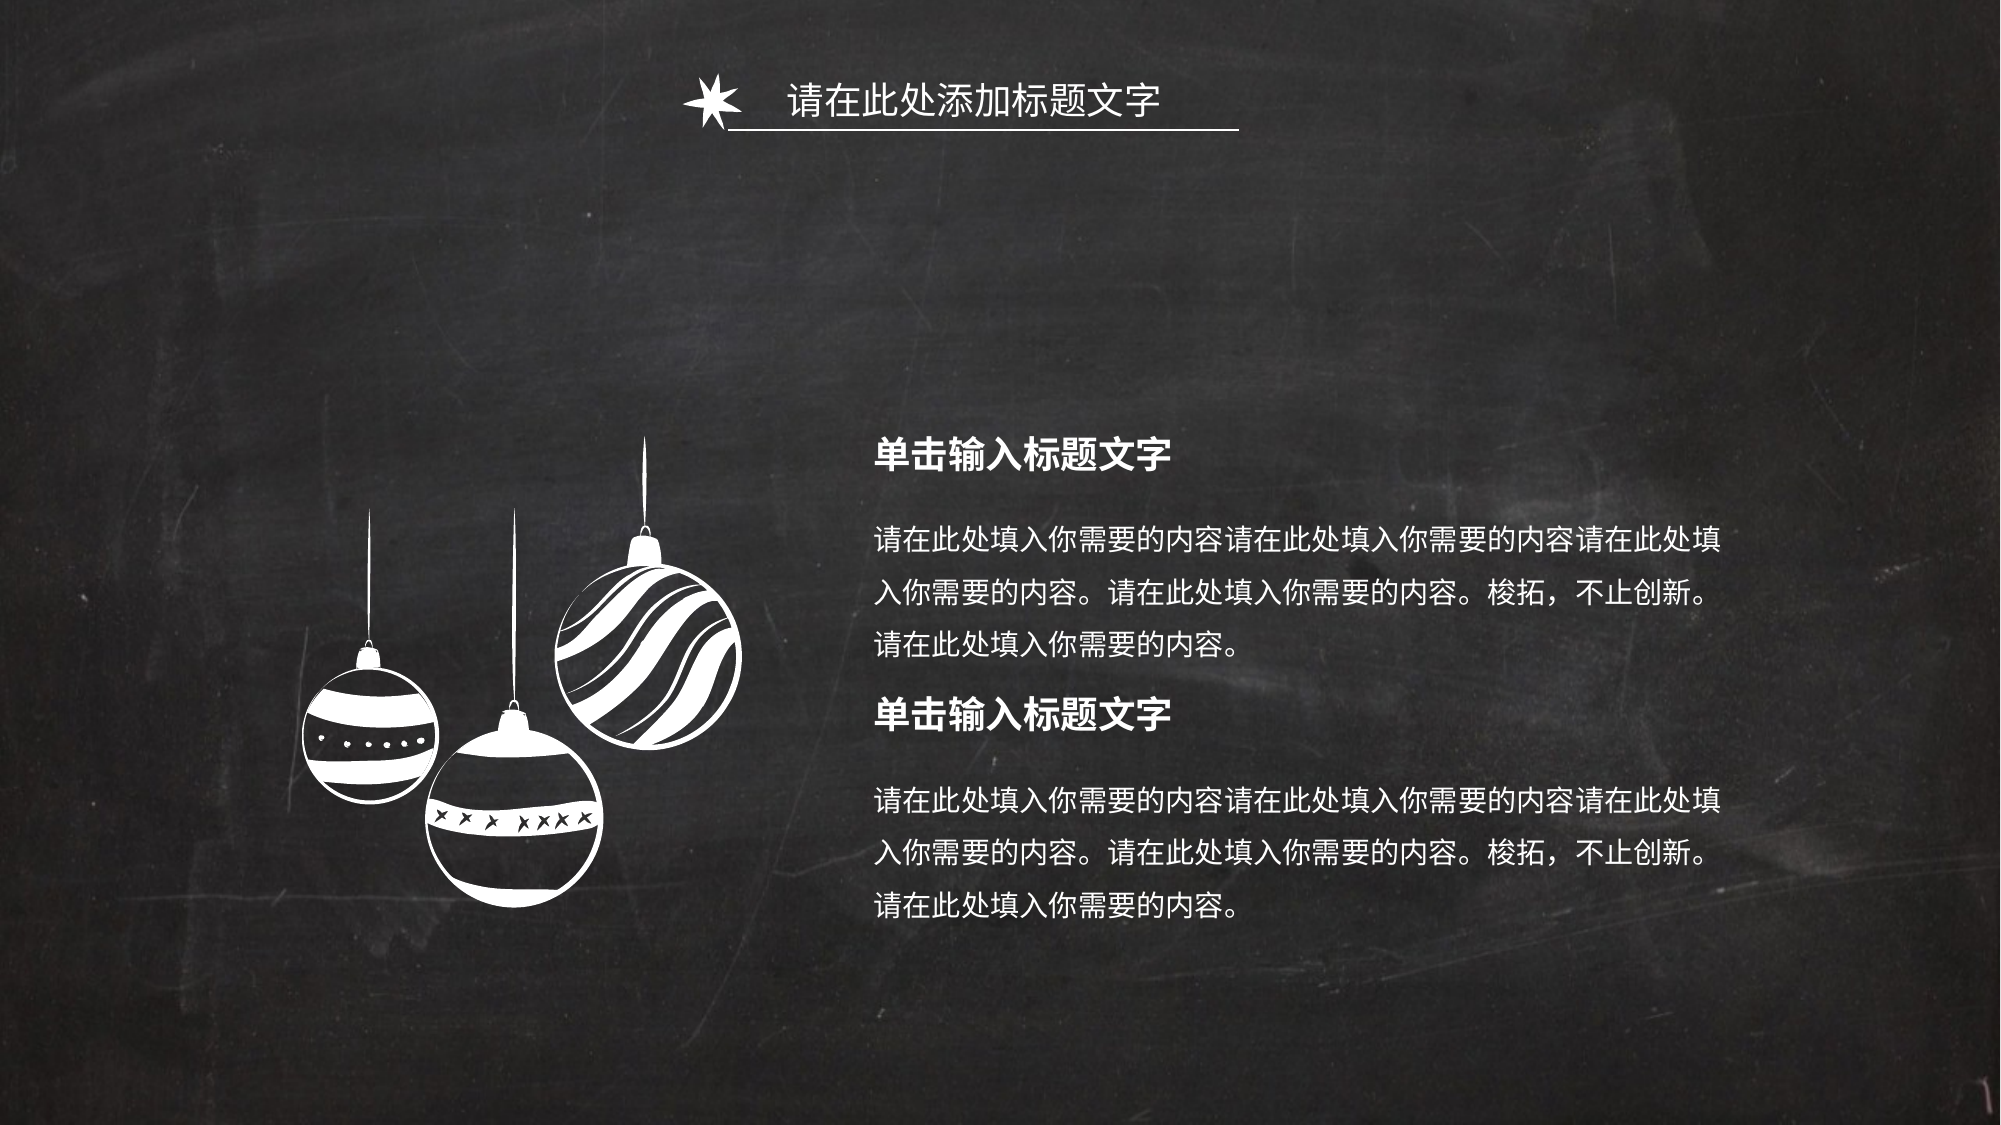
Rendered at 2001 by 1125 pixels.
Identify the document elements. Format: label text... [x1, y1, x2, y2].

text_box 请在此处填入你需要的内容请在此处填入你需要的内容请在此处填入你需要的内容。请在此处填入你需要的内容。梭拓，不止创新。 请在此处填入你需要的内容。 [858, 757, 1740, 930]
text_box 单击输入标题文字 [858, 683, 1777, 744]
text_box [697, 69, 1252, 130]
text_box 单击输入标题文字 [858, 423, 1777, 484]
picture [0, 0, 2001, 1125]
text_box 请在此处填入你需要的内容请在此处填入你需要的内容请在此处填入你需要的内容。请在此处填入你需要的内容。梭拓，不止创新。 请在此处填入你需要的内容。 [858, 496, 1740, 669]
